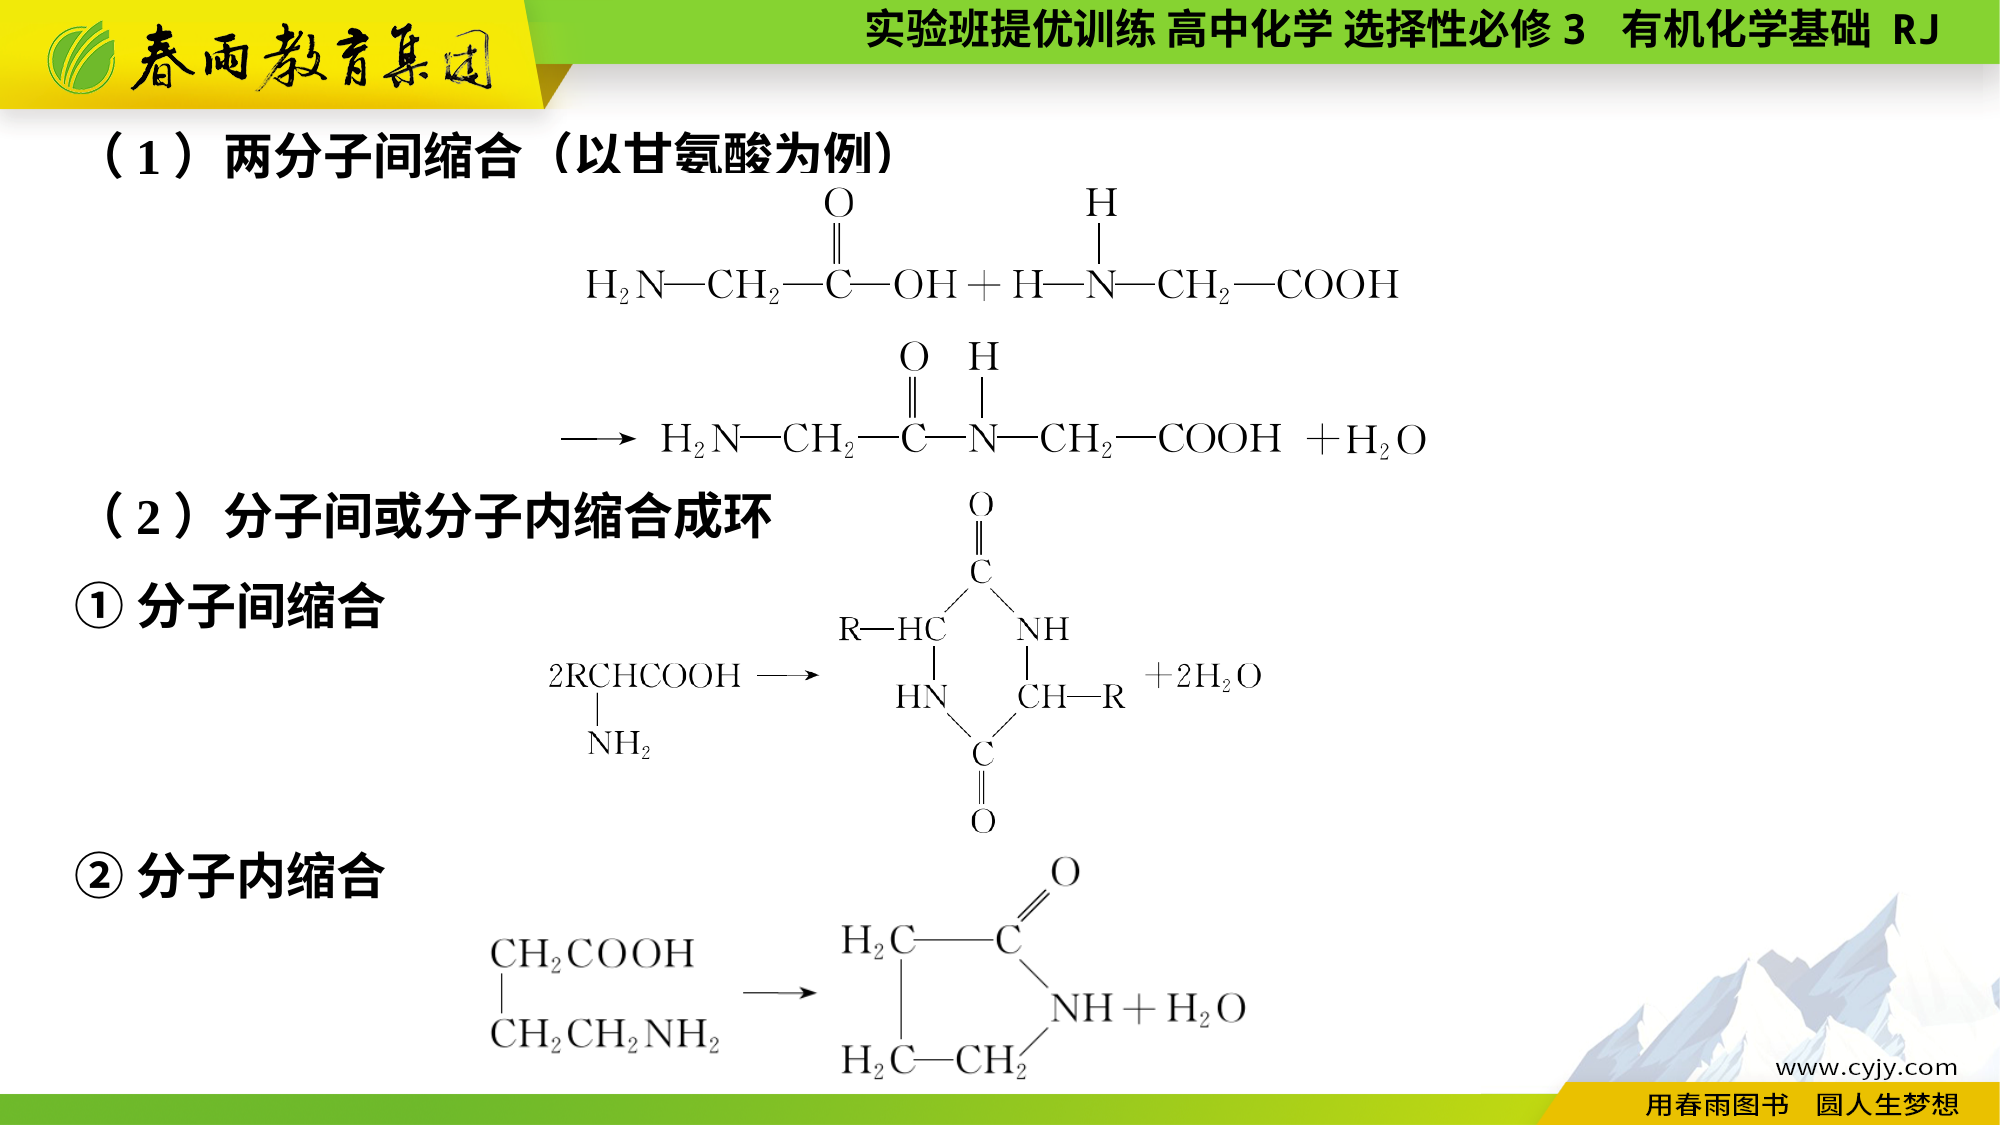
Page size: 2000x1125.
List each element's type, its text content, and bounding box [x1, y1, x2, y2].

list （1）两分子间缩合（以甘氨酸为例） （2）分子间或分子内缩合成环 ①分子间缩合 ②分子内缩合 [59, 87, 1944, 921]
picture [0, 0, 2000, 1125]
